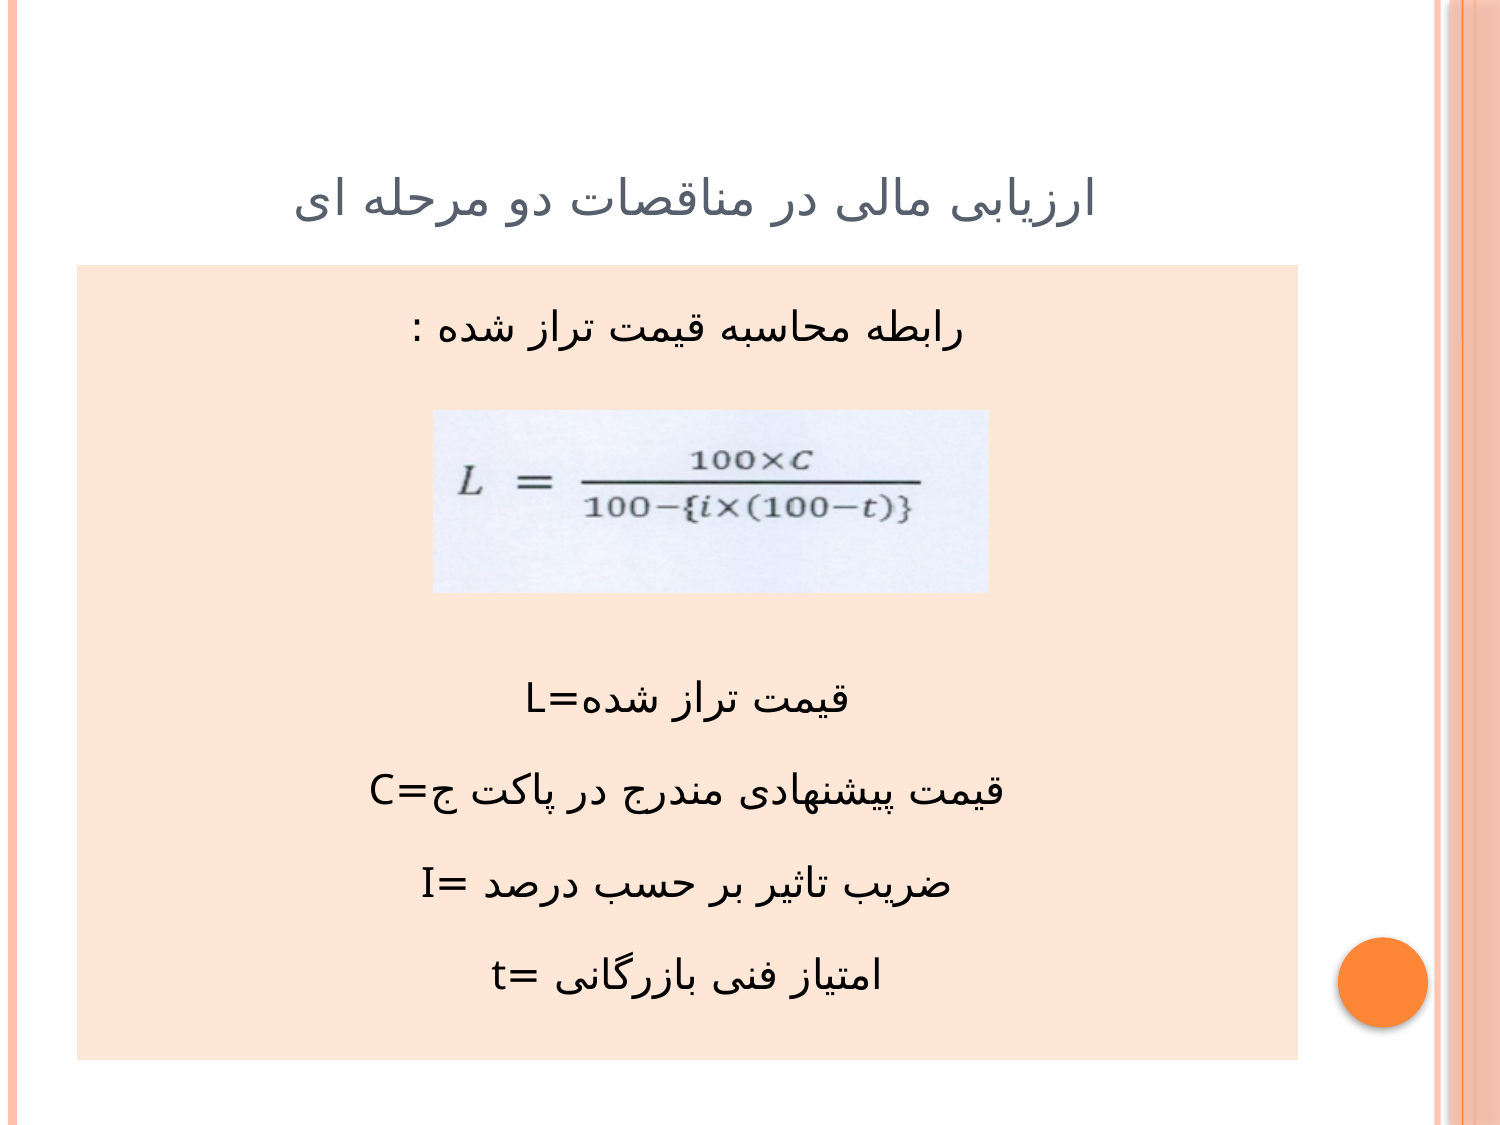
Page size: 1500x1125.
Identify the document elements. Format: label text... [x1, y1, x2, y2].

list رابطه محاسبه قیمت تراز شده : قیمت تراز شده=L قیمت پیشنهادی مندرج در پاکت ج=C ضریب تاثیر بر حسب درصد =I امتیاز فنی بازرگانی =t [73, 260, 1302, 1064]
title ارزیابی مالی در مناقصات دو مرحله ای [75, 45, 1300, 233]
picture [433, 409, 989, 594]
